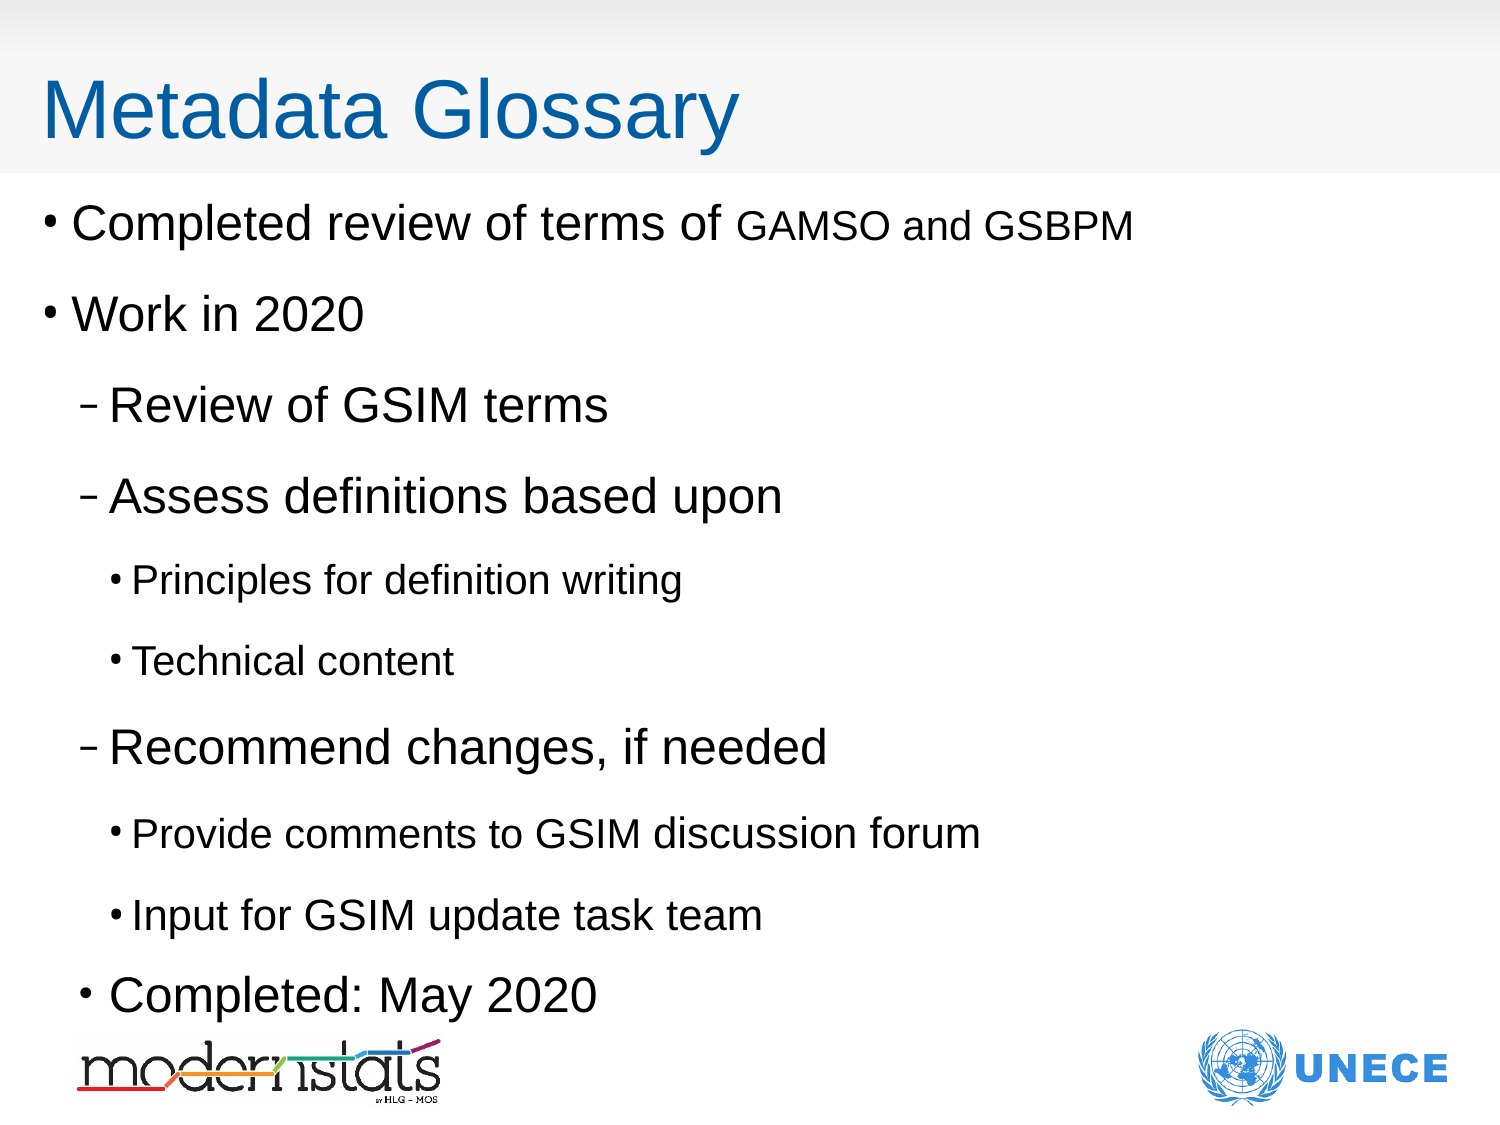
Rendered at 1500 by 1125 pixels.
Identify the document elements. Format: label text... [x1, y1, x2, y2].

picture [1198, 1030, 1447, 1106]
title Metadata Glossary [41, 33, 1459, 157]
picture [76, 1034, 441, 1106]
list Completed review of terms of GAMSO and GSBPM Work in 2020 Review of GSIM terms Assess definitions based upon Principles for definition writing Technical content Recommend changes, if needed Provide comments to GSIM discussion forum Input for GSIM update task team Completed: May 2020 [41, 184, 1459, 1030]
